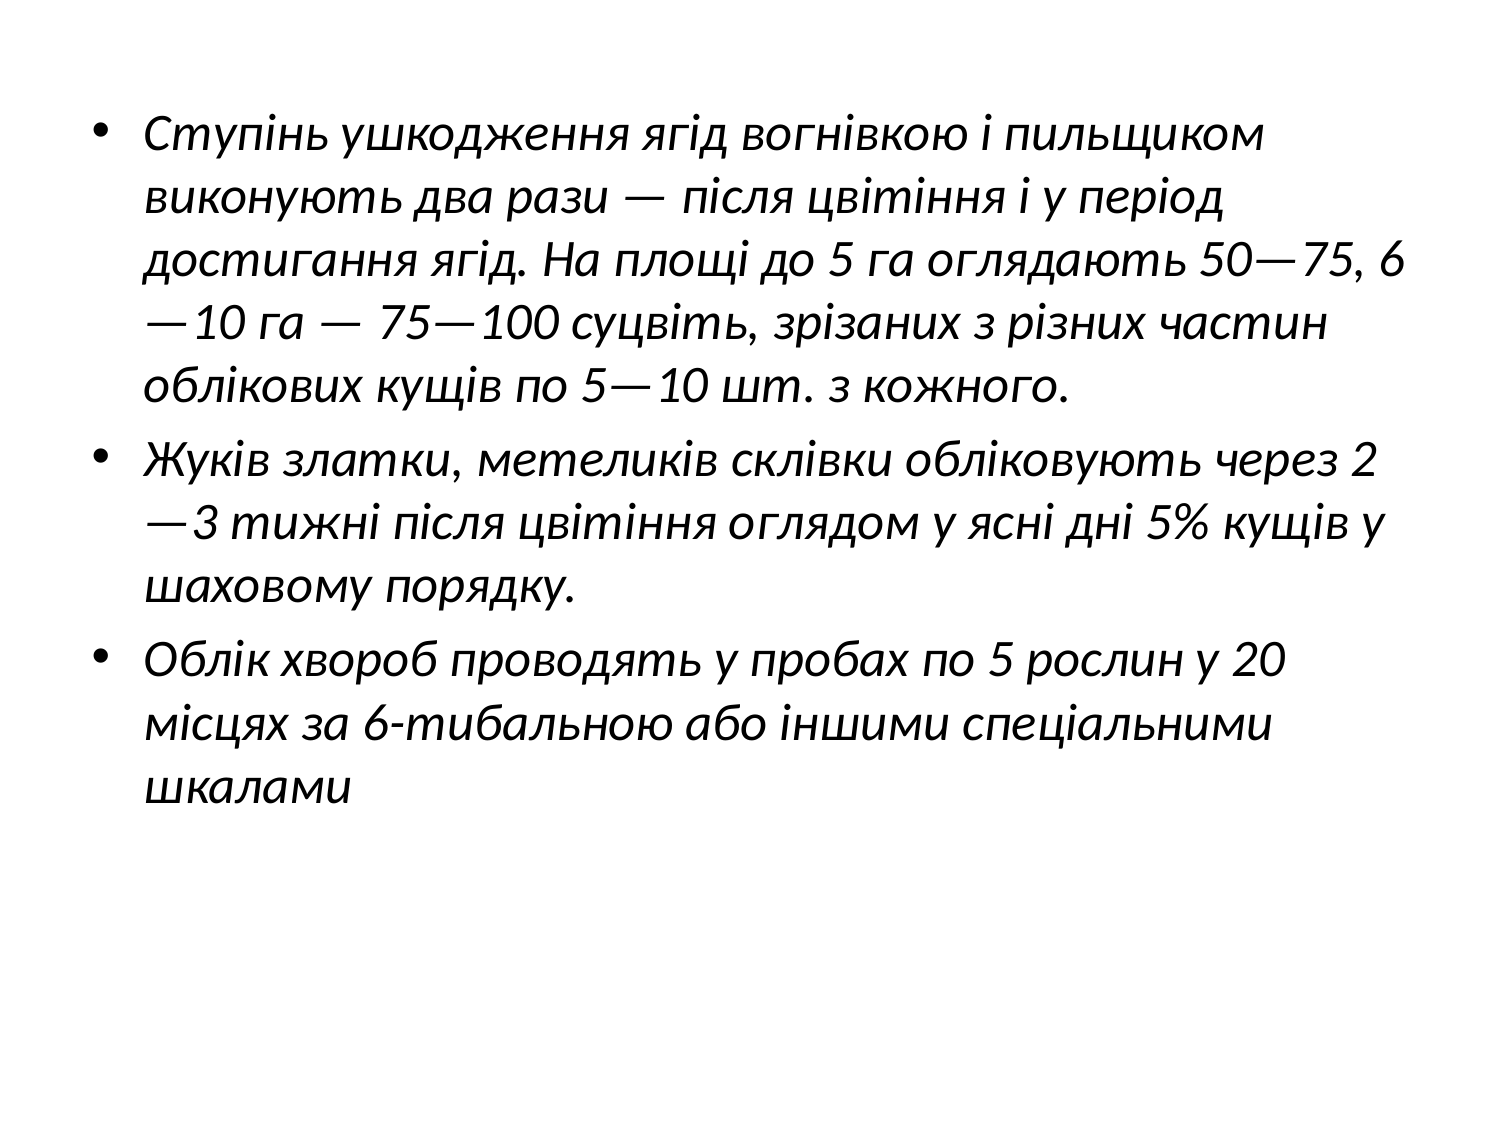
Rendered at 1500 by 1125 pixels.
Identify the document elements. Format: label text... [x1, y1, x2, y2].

list Ступінь ушкодження ягід вогнівкою і пильщиком виконують два рази — після цвітіння і у період достигання ягід. На площі до 5 га оглядають 50—75, 6—10 га — 75—100 суцвіть, зрізаних з різних частин облікових кущів по 5—10 шт. з кожного. Жуків златки, метеликів склівки обліковують через 2—3 тижні після цвітіння оглядом у ясні дні 5% кущів у шаховому порядку. Облік хвороб проводять у пробах по 5 рослин у 20 місцях за 6-тибальною або іншими спеціальними шкалами [76, 90, 1427, 833]
